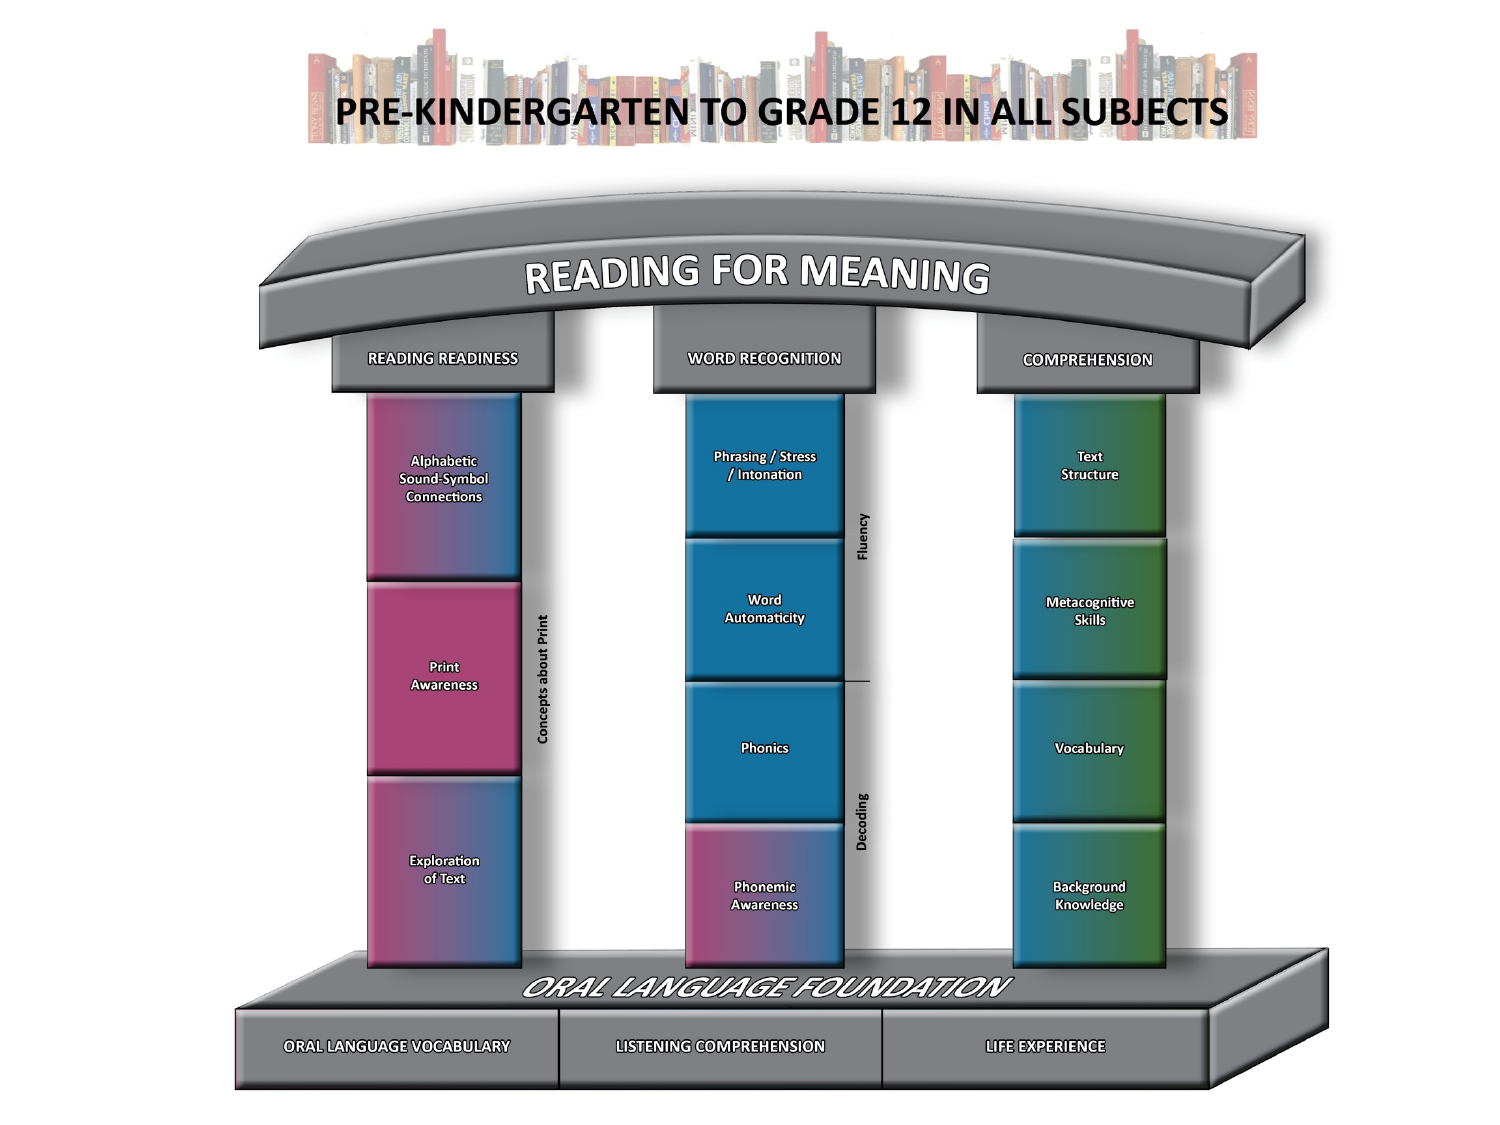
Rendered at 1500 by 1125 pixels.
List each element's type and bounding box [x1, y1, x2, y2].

list [224, 12, 1338, 1125]
